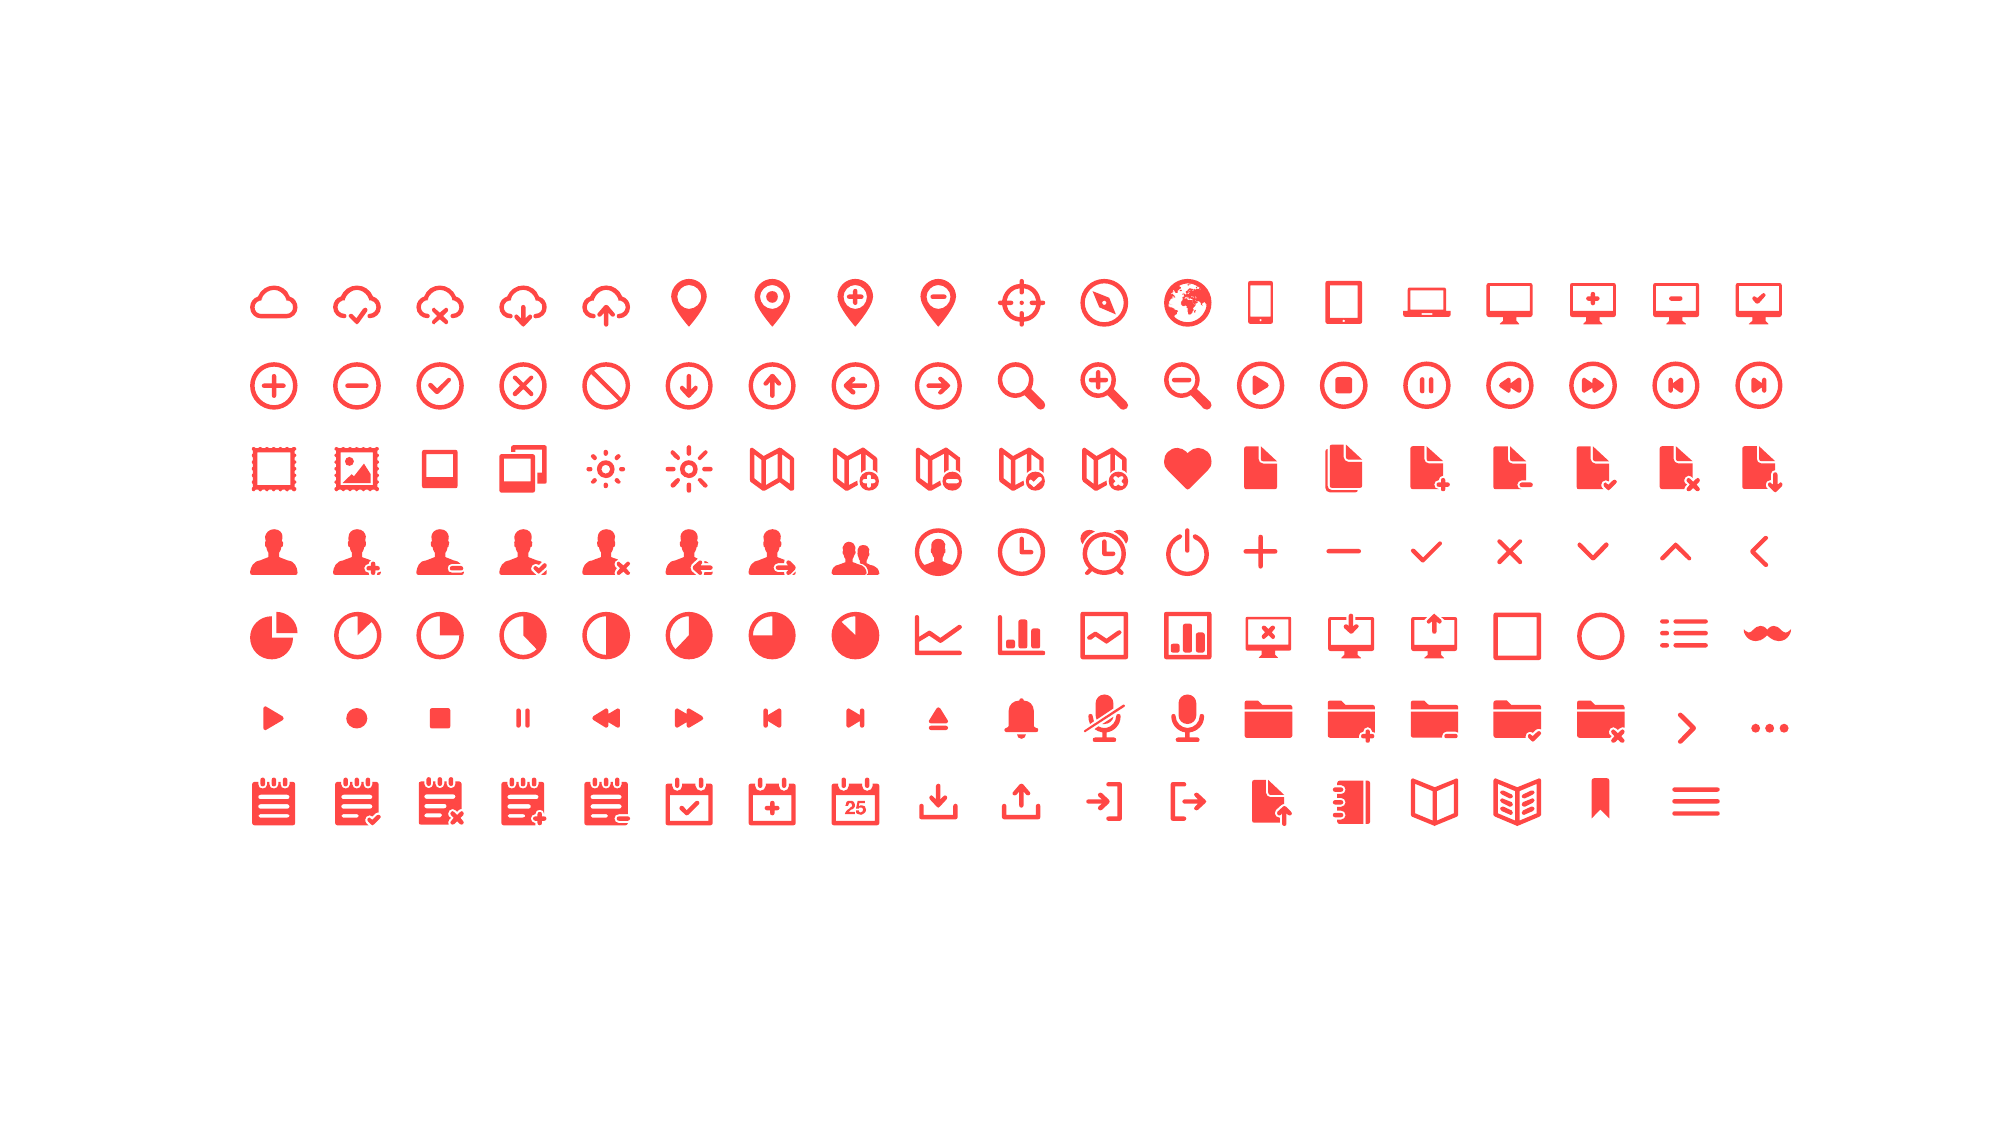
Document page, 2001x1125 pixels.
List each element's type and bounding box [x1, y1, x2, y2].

text_box [1570, 283, 1616, 325]
text_box [670, 450, 680, 461]
text_box [781, 777, 787, 789]
text_box [1164, 447, 1212, 490]
text_box [1497, 539, 1523, 565]
text_box [914, 615, 962, 656]
text_box [590, 454, 597, 461]
text_box [1486, 283, 1533, 325]
text_box [1735, 283, 1782, 325]
text_box [1083, 694, 1126, 742]
text_box [697, 478, 708, 488]
text_box [1080, 278, 1129, 327]
text_box [333, 285, 381, 319]
text_box [841, 777, 846, 789]
text_box [1403, 361, 1451, 409]
text_box [919, 803, 958, 820]
text_box [1577, 612, 1625, 661]
text_box [997, 362, 1046, 410]
text_box [1243, 534, 1278, 569]
text_box [1332, 780, 1364, 824]
text_box [499, 611, 547, 660]
text_box [1319, 361, 1368, 409]
text_box [1244, 700, 1293, 710]
text_box [1673, 630, 1708, 636]
text_box [1591, 778, 1610, 819]
text_box [1185, 528, 1190, 553]
text_box [335, 777, 381, 826]
text_box [686, 482, 692, 493]
text_box [511, 445, 547, 484]
text_box [1493, 612, 1542, 661]
text_box [334, 611, 382, 660]
text_box [686, 445, 692, 456]
text_box [665, 529, 713, 575]
text_box [1410, 711, 1459, 739]
text_box [837, 278, 874, 327]
text_box [499, 529, 547, 575]
text_box [754, 278, 791, 327]
text_box [1672, 787, 1720, 792]
text_box [603, 449, 609, 456]
text_box [499, 285, 547, 327]
text_box [1493, 711, 1542, 742]
text_box [1673, 619, 1708, 624]
text_box [1410, 541, 1442, 563]
text_box [846, 708, 865, 728]
text_box [1325, 444, 1363, 493]
text_box [671, 278, 707, 327]
text_box [582, 285, 631, 327]
text_box [1742, 446, 1783, 493]
text_box [499, 362, 547, 410]
text_box [1673, 643, 1708, 648]
text_box [1750, 535, 1769, 567]
text_box [1577, 700, 1625, 710]
text_box [670, 478, 680, 488]
text_box [416, 529, 464, 575]
text_box [276, 611, 298, 634]
text_box [1652, 361, 1700, 409]
text_box [1735, 361, 1783, 409]
text_box [763, 708, 782, 728]
text_box [929, 783, 948, 808]
text_box [1086, 792, 1110, 811]
text_box [832, 447, 879, 491]
text_box [592, 708, 620, 728]
text_box [1164, 611, 1212, 660]
text_box [1012, 783, 1031, 808]
text_box [1178, 694, 1197, 725]
text_box [915, 447, 962, 491]
text_box [250, 362, 298, 410]
text_box [831, 783, 880, 826]
text_box [1244, 446, 1278, 490]
text_box [418, 777, 464, 825]
text_box [1182, 792, 1207, 811]
text_box [333, 362, 381, 410]
text_box [1080, 362, 1129, 410]
text_box [499, 454, 536, 493]
text_box [1493, 778, 1542, 827]
text_box [1672, 799, 1720, 804]
text_box [1660, 643, 1669, 648]
text_box [702, 466, 713, 472]
text_box [416, 611, 464, 660]
text_box [697, 450, 708, 461]
text_box [1411, 613, 1458, 659]
text_box [698, 777, 704, 789]
text_box [1004, 698, 1039, 733]
text_box [421, 449, 458, 489]
text_box [997, 615, 1046, 656]
text_box [1166, 534, 1209, 577]
text_box [1660, 619, 1669, 624]
text_box [1493, 446, 1533, 490]
text_box [251, 446, 297, 492]
text_box [1493, 700, 1542, 710]
text_box [1248, 280, 1273, 324]
text_box [1244, 711, 1293, 738]
text_box [1410, 700, 1459, 710]
text_box [1164, 362, 1212, 410]
text_box [748, 362, 796, 410]
text_box [263, 706, 284, 731]
text_box [1569, 361, 1617, 409]
text_box [748, 529, 796, 575]
text_box [1245, 616, 1292, 658]
text_box [1106, 782, 1122, 821]
text_box [1236, 361, 1285, 409]
text_box [757, 777, 763, 789]
text_box [250, 616, 294, 660]
text_box [665, 611, 713, 660]
text_box [1164, 278, 1212, 327]
text_box [1486, 361, 1534, 409]
text_box [596, 460, 615, 479]
text_box [665, 362, 713, 410]
text_box [674, 708, 704, 728]
text_box [1327, 700, 1375, 710]
text_box [346, 708, 368, 729]
text_box [1410, 778, 1459, 827]
text_box [250, 529, 298, 575]
text_box [590, 478, 597, 484]
text_box [1577, 711, 1625, 743]
text_box [582, 611, 631, 660]
text_box [1001, 803, 1041, 820]
text_box [1082, 447, 1129, 491]
text_box [1343, 613, 1359, 634]
text_box [416, 285, 464, 319]
text_box [665, 783, 713, 826]
text_box [348, 307, 368, 325]
text_box [1326, 548, 1362, 554]
text_box [1365, 780, 1371, 824]
text_box [675, 777, 680, 789]
text_box [997, 528, 1046, 577]
text_box [431, 307, 449, 325]
text_box [831, 541, 880, 575]
text_box [614, 454, 621, 461]
text_box [1170, 782, 1187, 821]
text_box [864, 777, 870, 789]
text_box [928, 707, 949, 724]
text_box [1660, 542, 1692, 561]
text_box [1660, 630, 1669, 636]
text_box [1252, 779, 1292, 827]
text_box [525, 708, 530, 728]
text_box [584, 777, 631, 826]
text_box [831, 362, 880, 410]
text_box [1577, 542, 1609, 561]
text_box [501, 777, 547, 826]
text_box [416, 362, 464, 410]
text_box [250, 285, 298, 319]
text_box [1653, 283, 1700, 325]
text_box [1672, 811, 1720, 816]
text_box [1017, 734, 1026, 739]
text_box [252, 777, 296, 826]
text_box [429, 708, 451, 729]
text_box [997, 278, 1046, 327]
text_box [1765, 723, 1775, 733]
text_box [749, 447, 795, 491]
text_box [582, 529, 631, 575]
text_box [679, 460, 698, 479]
text_box [831, 611, 880, 660]
text_box [603, 482, 609, 489]
text_box [748, 783, 796, 826]
text_box [1328, 617, 1375, 659]
text_box [1325, 280, 1363, 324]
text_box [748, 611, 796, 660]
text_box [1171, 713, 1205, 742]
text_box [1080, 611, 1129, 660]
text_box [914, 528, 962, 577]
text_box [1327, 711, 1375, 743]
text_box [1576, 446, 1617, 491]
text_box [1403, 287, 1451, 317]
text_box [1659, 446, 1700, 492]
text_box [1410, 446, 1450, 492]
text_box [614, 478, 621, 484]
text_box [582, 362, 631, 410]
text_box [333, 529, 381, 575]
text_box [334, 446, 380, 492]
text_box [914, 362, 962, 410]
text_box [1779, 723, 1789, 733]
text_box [516, 708, 521, 728]
text_box [999, 447, 1045, 491]
text_box [1080, 529, 1129, 575]
text_box [920, 278, 957, 327]
text_box [665, 466, 676, 472]
text_box [1743, 625, 1792, 642]
text_box [1677, 712, 1696, 744]
text_box [928, 725, 949, 731]
text_box [1751, 723, 1761, 733]
